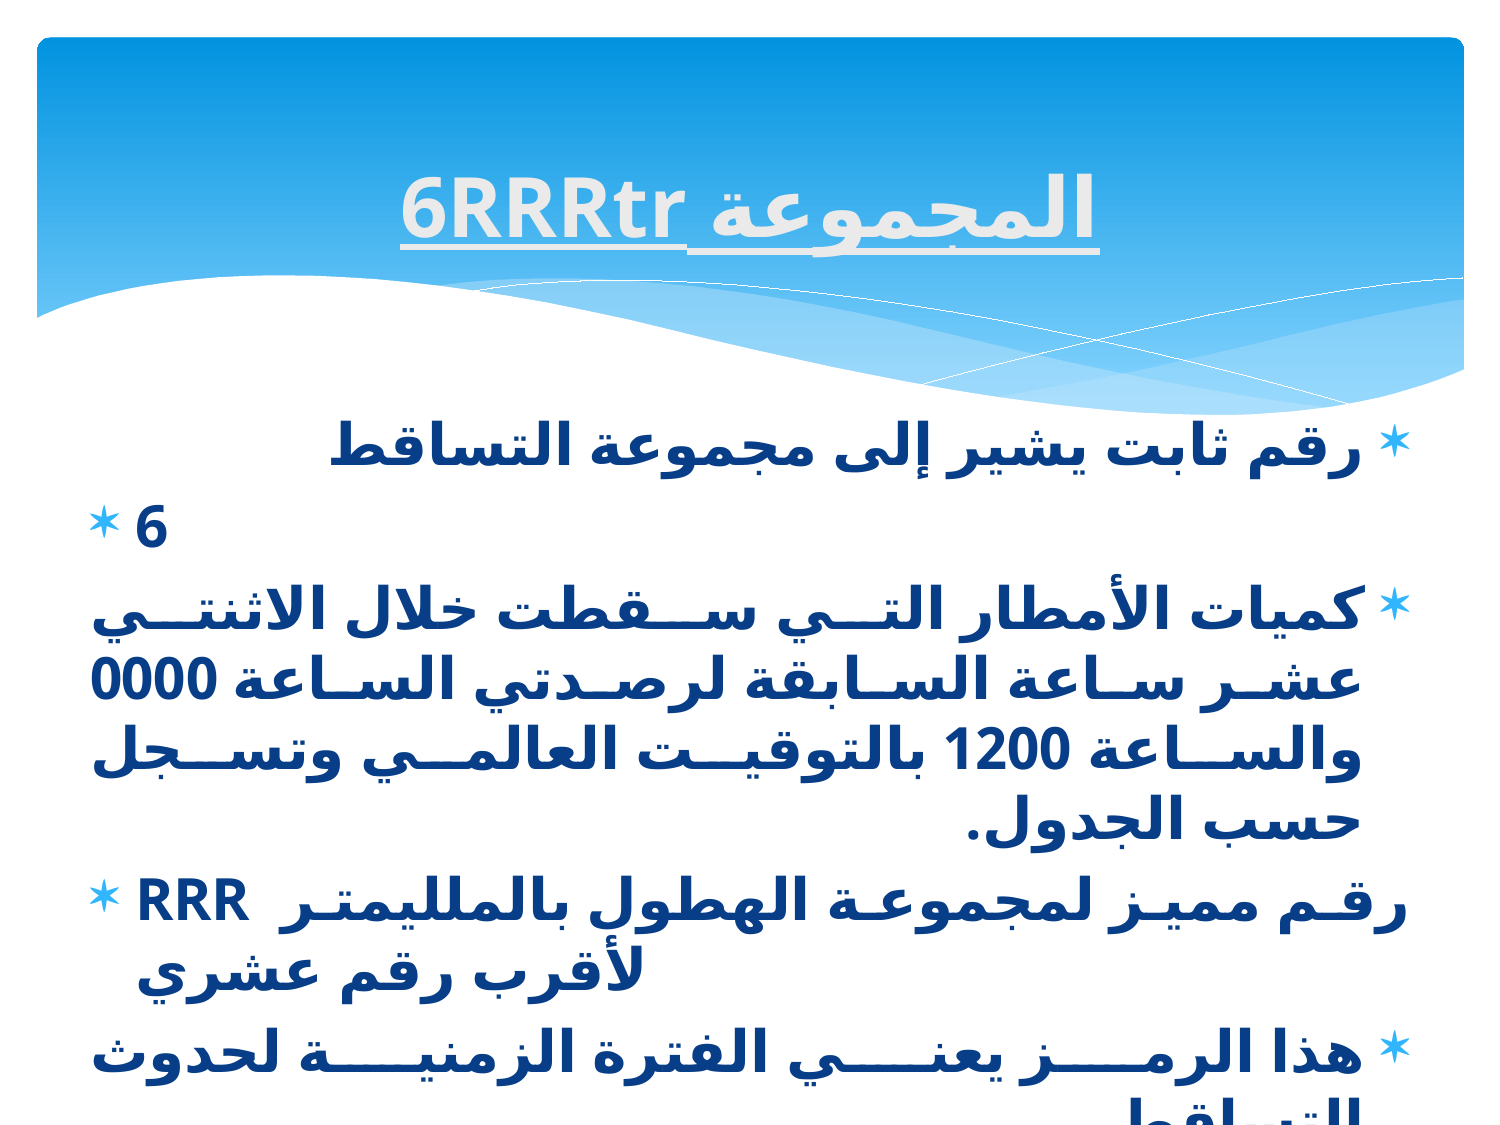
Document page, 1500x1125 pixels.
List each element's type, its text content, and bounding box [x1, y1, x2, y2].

title المجموعة 6RRRtr [75, 58, 1425, 350]
list رقم ثابت يشير إلى مجموعة التساقط 6 كميات الأمطار التي سقطت خلال الاثنتي عشر ساعة السابقة لرصدتي الساعة 0000 والساعة 1200 بالتوقيت العالمي وتسجل حسب الجدول. RRR رقم مميز لمجموعة الهطول بالملليمتر لأقرب رقم عشري هذا الرمز يعني الفترة الزمنية لحدوث التساقط tr [75, 399, 1425, 1075]
